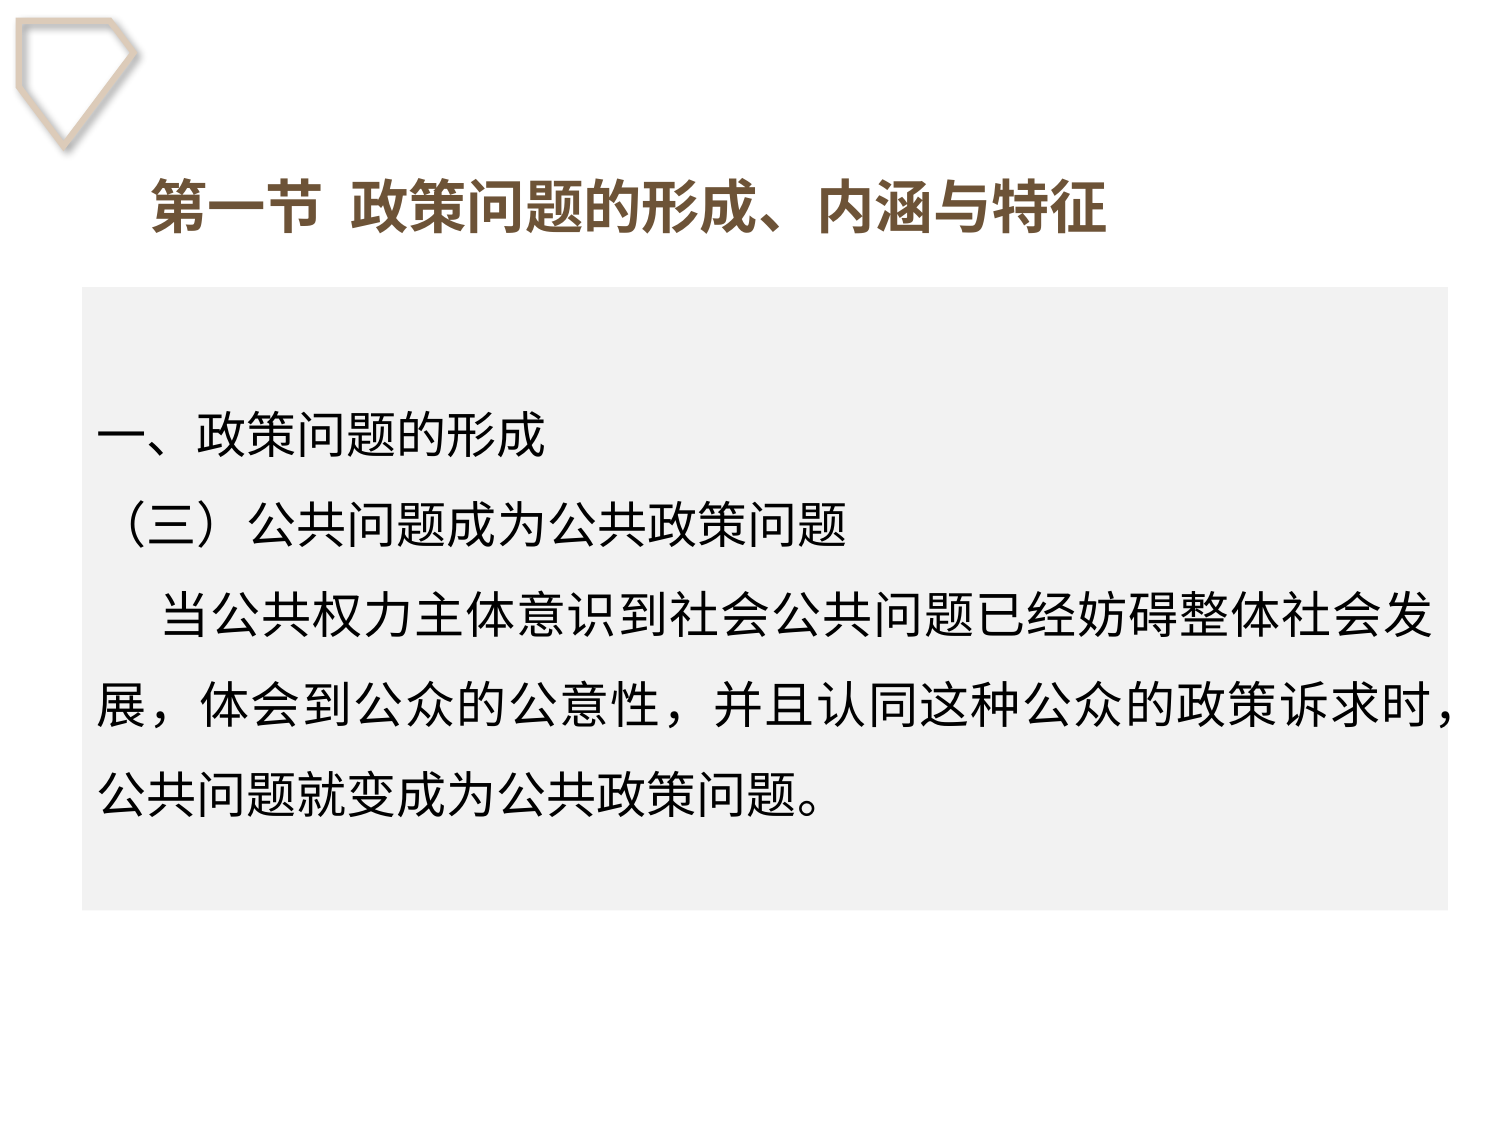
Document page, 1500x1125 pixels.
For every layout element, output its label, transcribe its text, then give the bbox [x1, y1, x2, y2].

text_box 第一节 政策问题的形成、内涵与特征 [134, 162, 1448, 248]
text_box 一、政策问题的形成 （三）公共问题成为公共政策问题 当公共权力主体意识到社会公共问题已经妨碍整体社会发展，体会到公众的公意性，并且认同这种公众的政策诉求时，公共问题就变成为公共政策问题。 [81, 286, 1449, 911]
